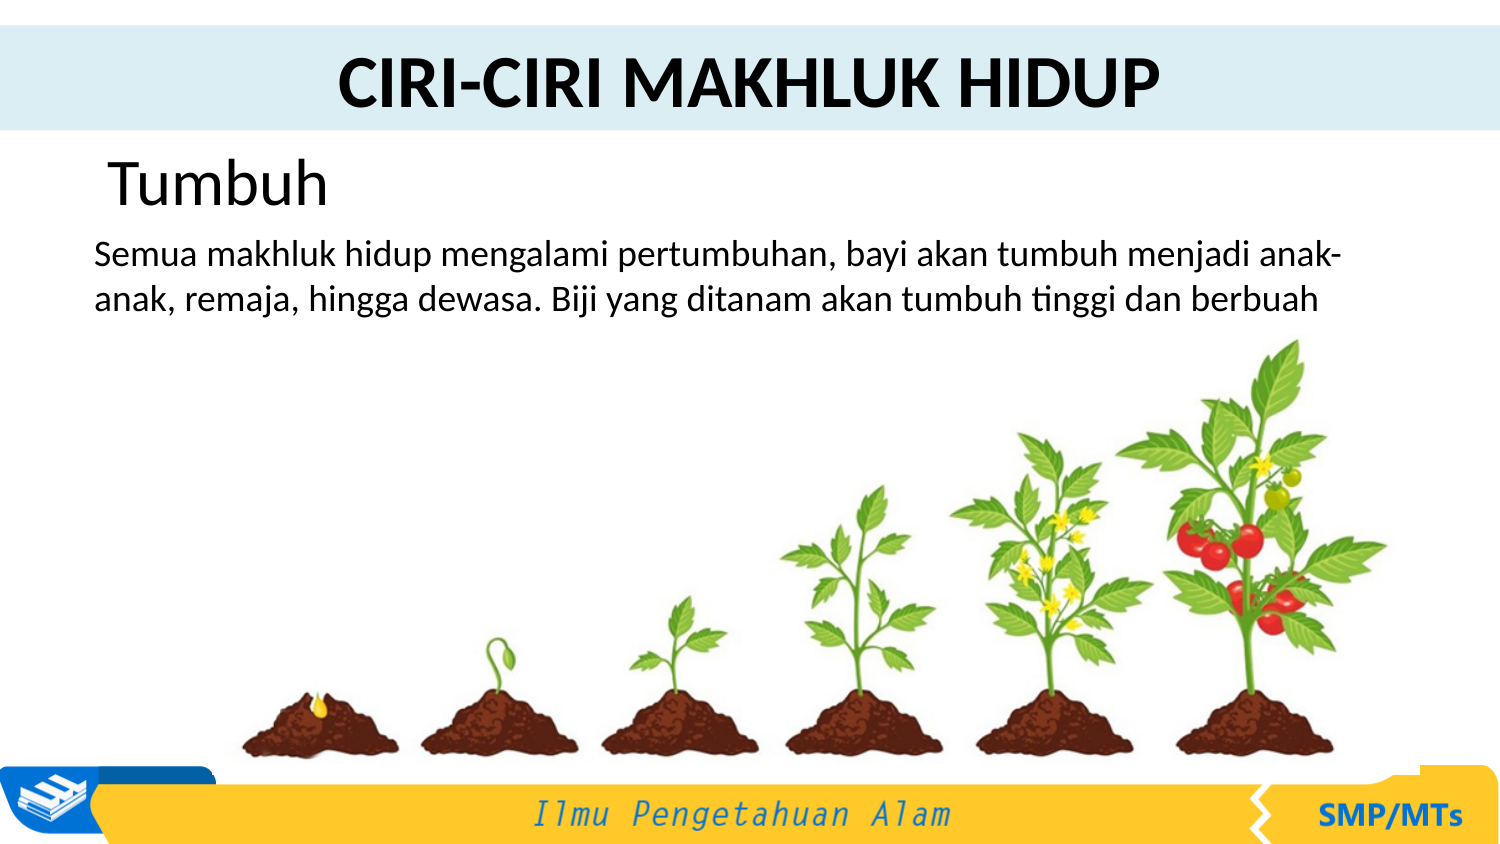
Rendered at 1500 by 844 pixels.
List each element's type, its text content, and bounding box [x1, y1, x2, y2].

picture [0, 333, 1499, 844]
text_box Semua makhluk hidup mengalami pertumbuhan, bayi akan tumbuh menjadi anak-anak, remaja, hingga dewasa. Biji yang ditanam akan tumbuh tinggi dan berbuah [72, 225, 1415, 322]
text_box Tumbuh [92, 131, 345, 227]
text_box CIRI-CIRI MAKHLUK HIDUP [0, 25, 1500, 131]
